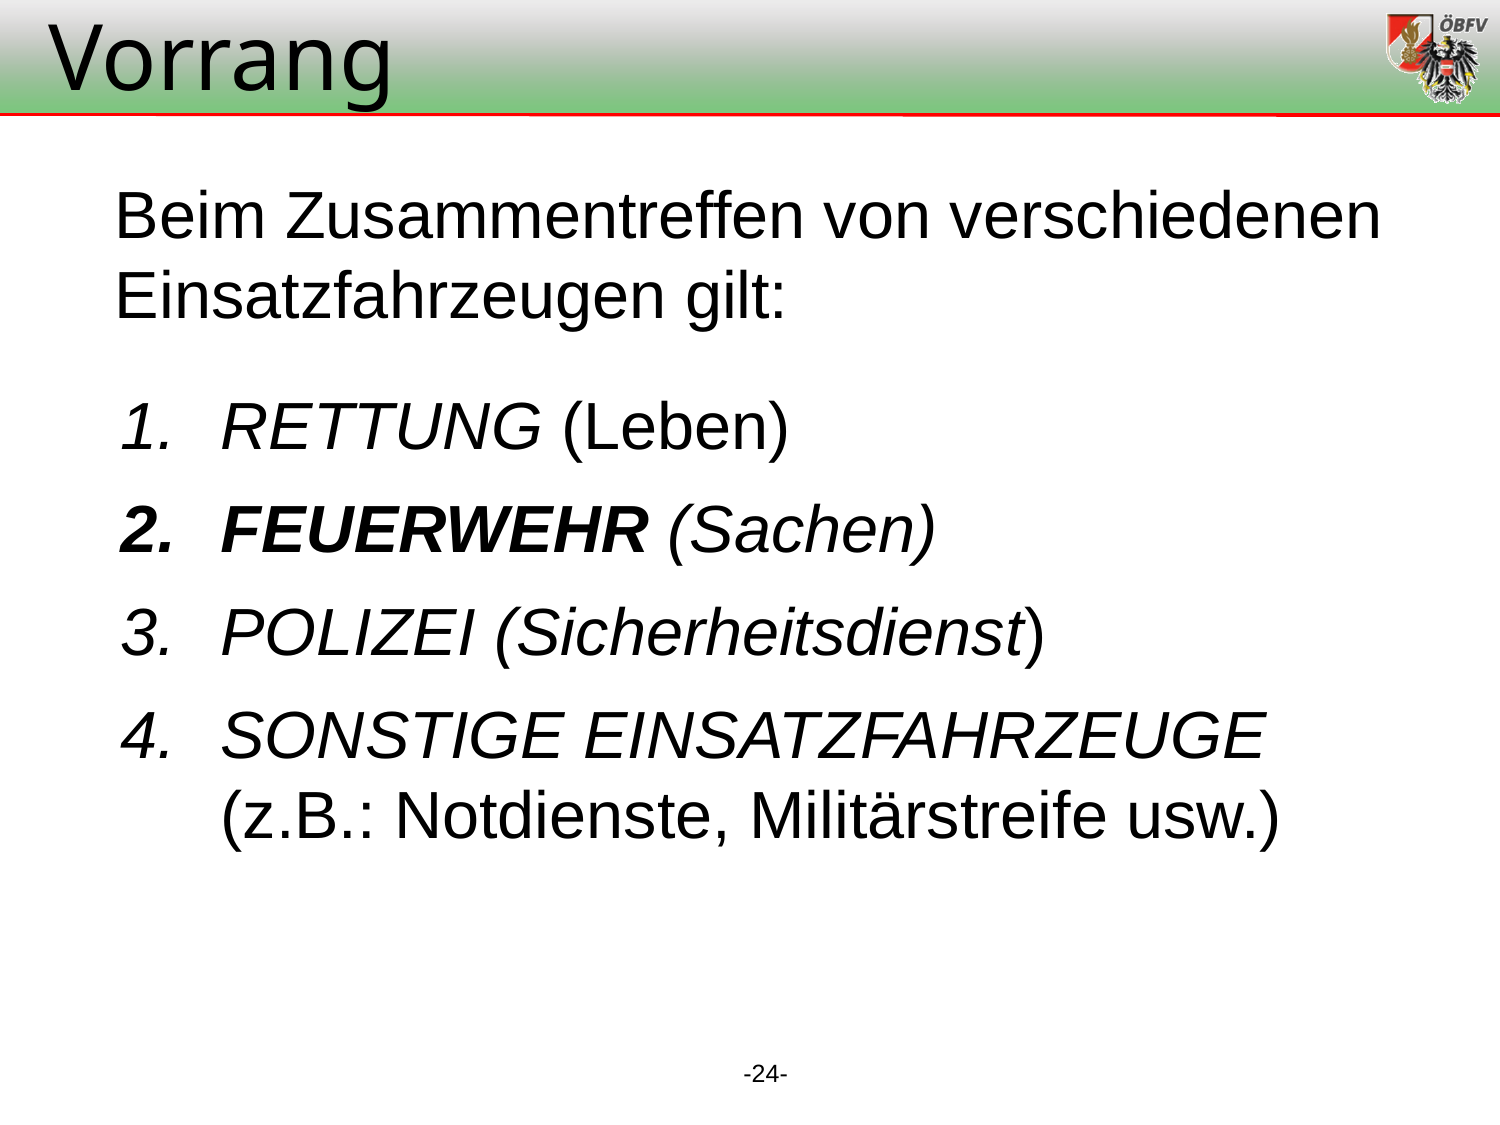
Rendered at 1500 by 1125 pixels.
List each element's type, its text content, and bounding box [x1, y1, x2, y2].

picture [0, 0, 1500, 113]
list RETTUNG (Leben) FEUERWEHR (Sachen) POLIZEI (Sicherheitsdienst) SONSTIGE EINSATZFAHRZEUGE (z.B.: Notdienste, Militärstreife usw.) [105, 375, 1381, 973]
title Vorrang [33, 10, 1384, 98]
slide_number -24- [609, 1049, 923, 1101]
text_box Beim Zusammentreffen von verschiedenen Einsatzfahrzeugen gilt: [100, 164, 1436, 340]
